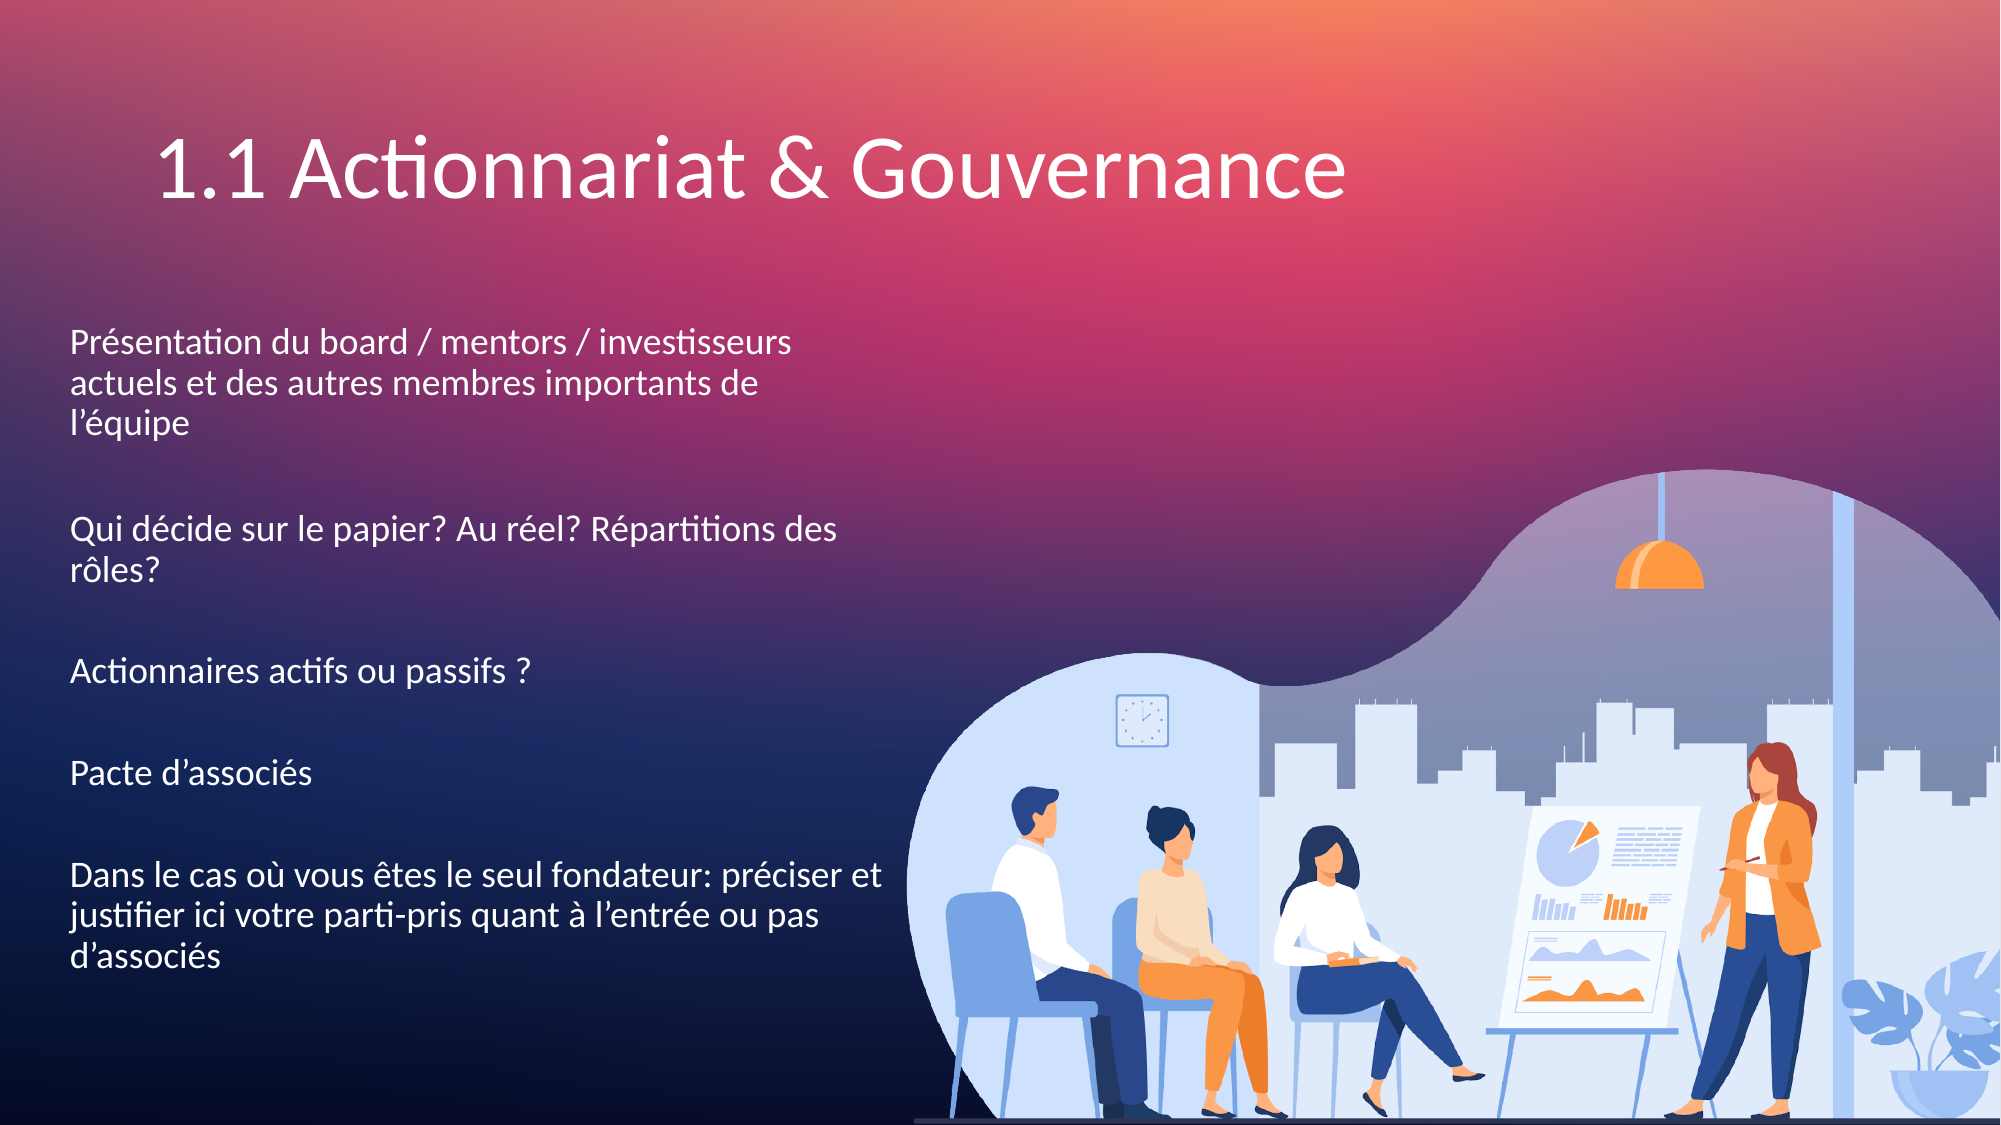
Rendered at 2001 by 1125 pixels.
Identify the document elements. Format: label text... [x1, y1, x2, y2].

picture [0, 0, 2001, 1125]
title 1.1 Actionnariat & Gouvernance [137, 59, 1863, 278]
list Présentation du board / mentors / investisseurs actuels et des autres membres importants de l’équipe Qui décide sur le papier? Au réel? Répartitions des rôles? Actionnaires actifs ou passifs ? Pacte d’associés Dans le cas où vous êtes le seul fondateur: préciser et justifier ici votre parti-pris quant à l’entrée ou pas d’associés [54, 314, 902, 1066]
